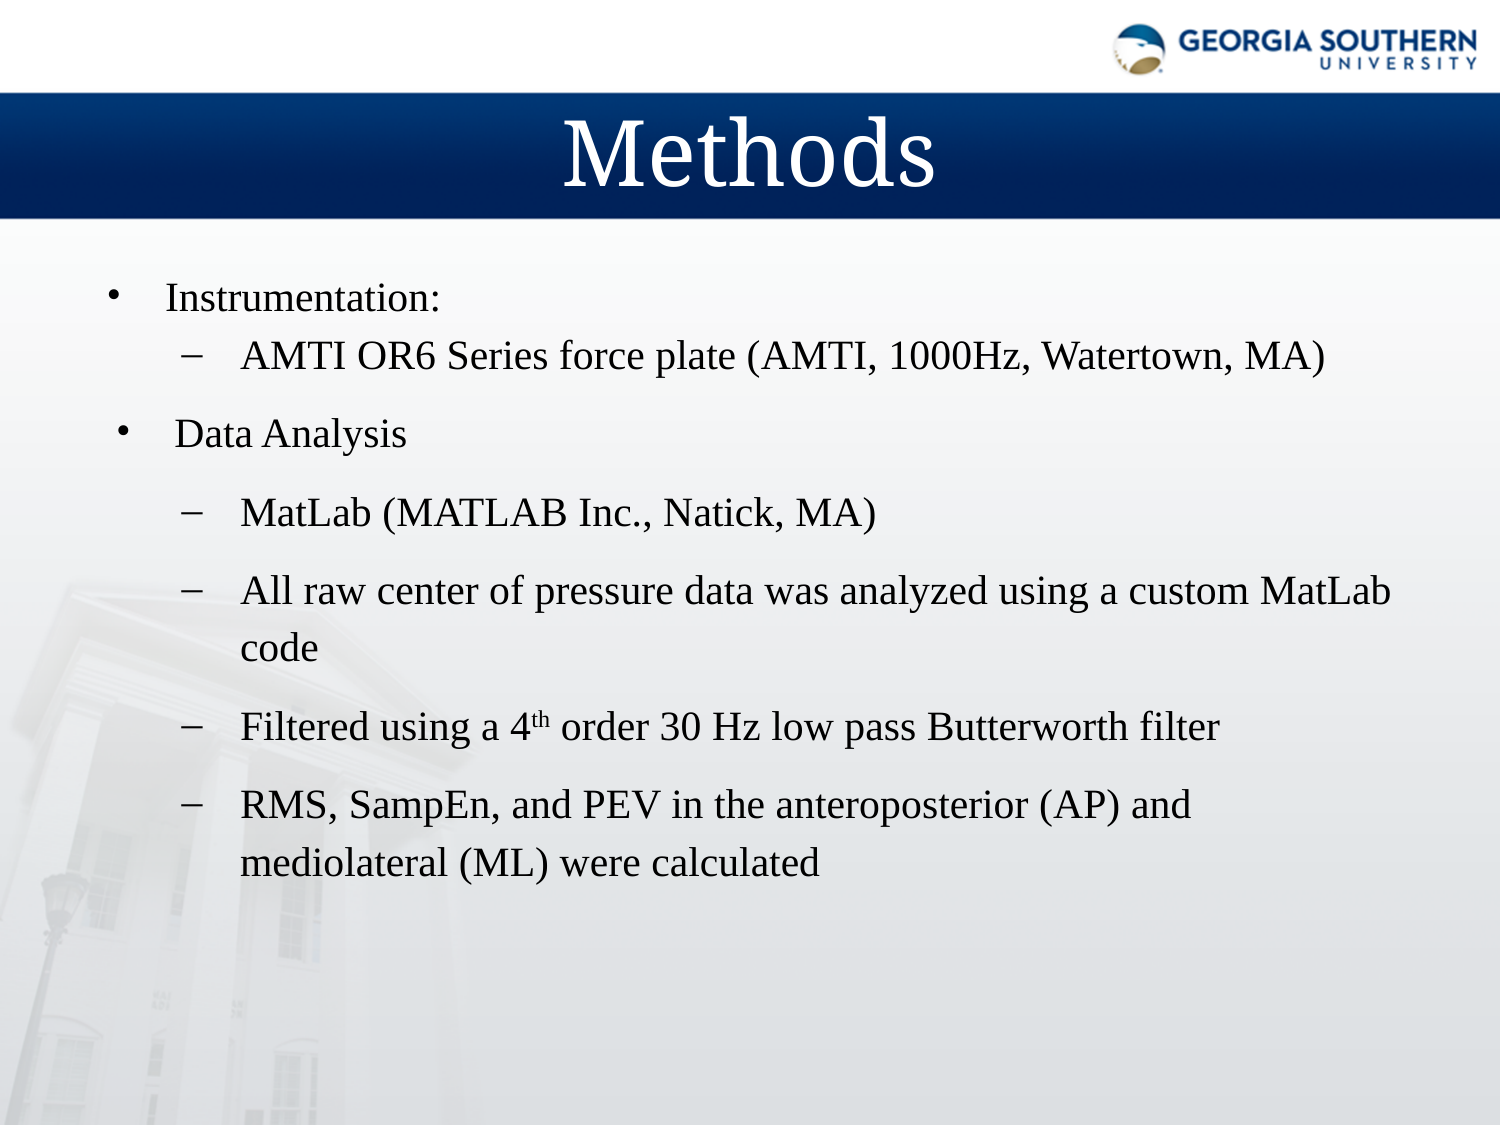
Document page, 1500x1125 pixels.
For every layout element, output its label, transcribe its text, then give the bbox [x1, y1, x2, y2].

list Instrumentation: AMTI OR6 Series force plate (AMTI, 1000Hz, Watertown, MA) Data Analysis MatLab (MATLAB Inc., Natick, MA) All raw center of pressure data was analyzed using a custom MatLab code Filtered using a 4th order 30 Hz low pass Butterworth filter RMS, SampEn, and PEV in the anteroposterior (AP) and mediolateral (ML) were calculated [75, 262, 1425, 1005]
title Methods [75, 56, 1425, 244]
picture [0, 0, 1500, 1125]
